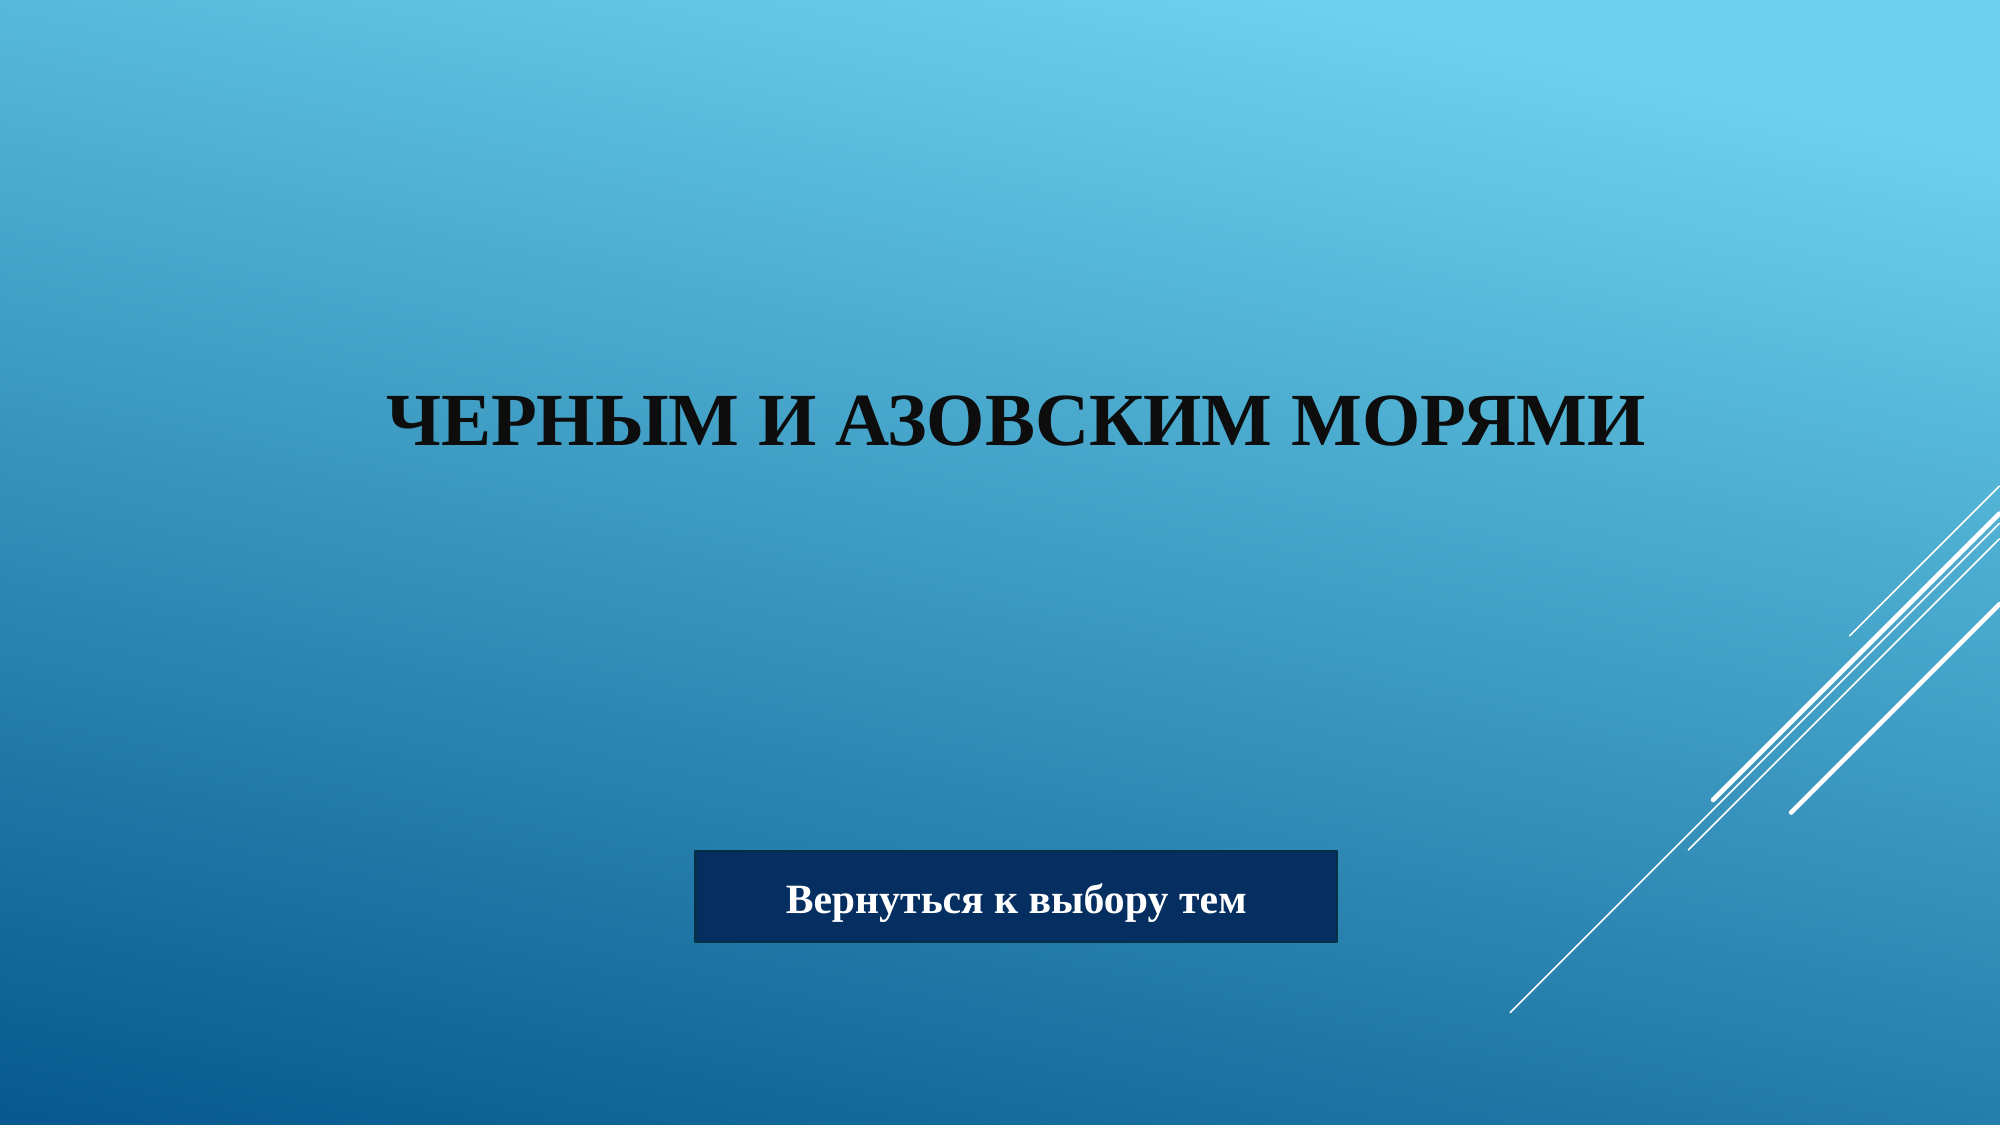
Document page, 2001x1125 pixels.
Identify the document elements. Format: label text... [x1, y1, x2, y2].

title Черным и Азовским морями [183, 170, 1850, 752]
